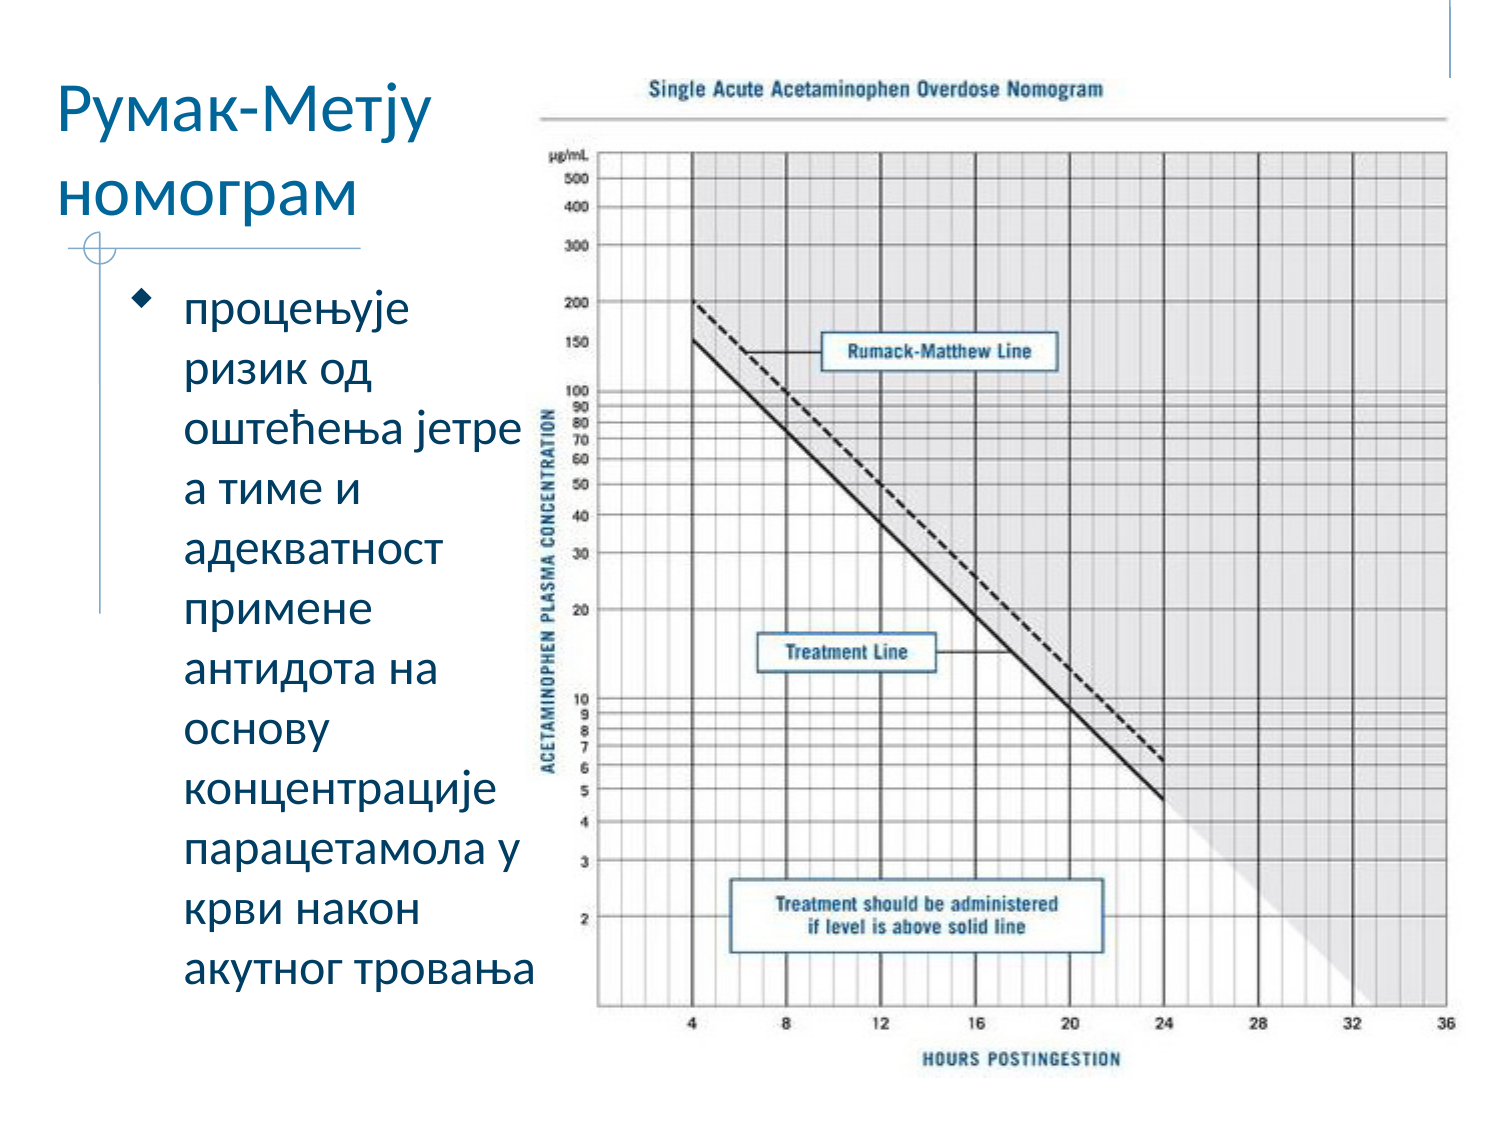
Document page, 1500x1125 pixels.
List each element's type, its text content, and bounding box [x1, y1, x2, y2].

title Румак-Метју номограм [41, 49, 538, 238]
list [525, 77, 1466, 1078]
text_box процењује ризик од оштећења јетре а тиме и адекватност примене антидота на основу концентрације парацетамола у крви након акутног тровања [112, 267, 520, 1024]
